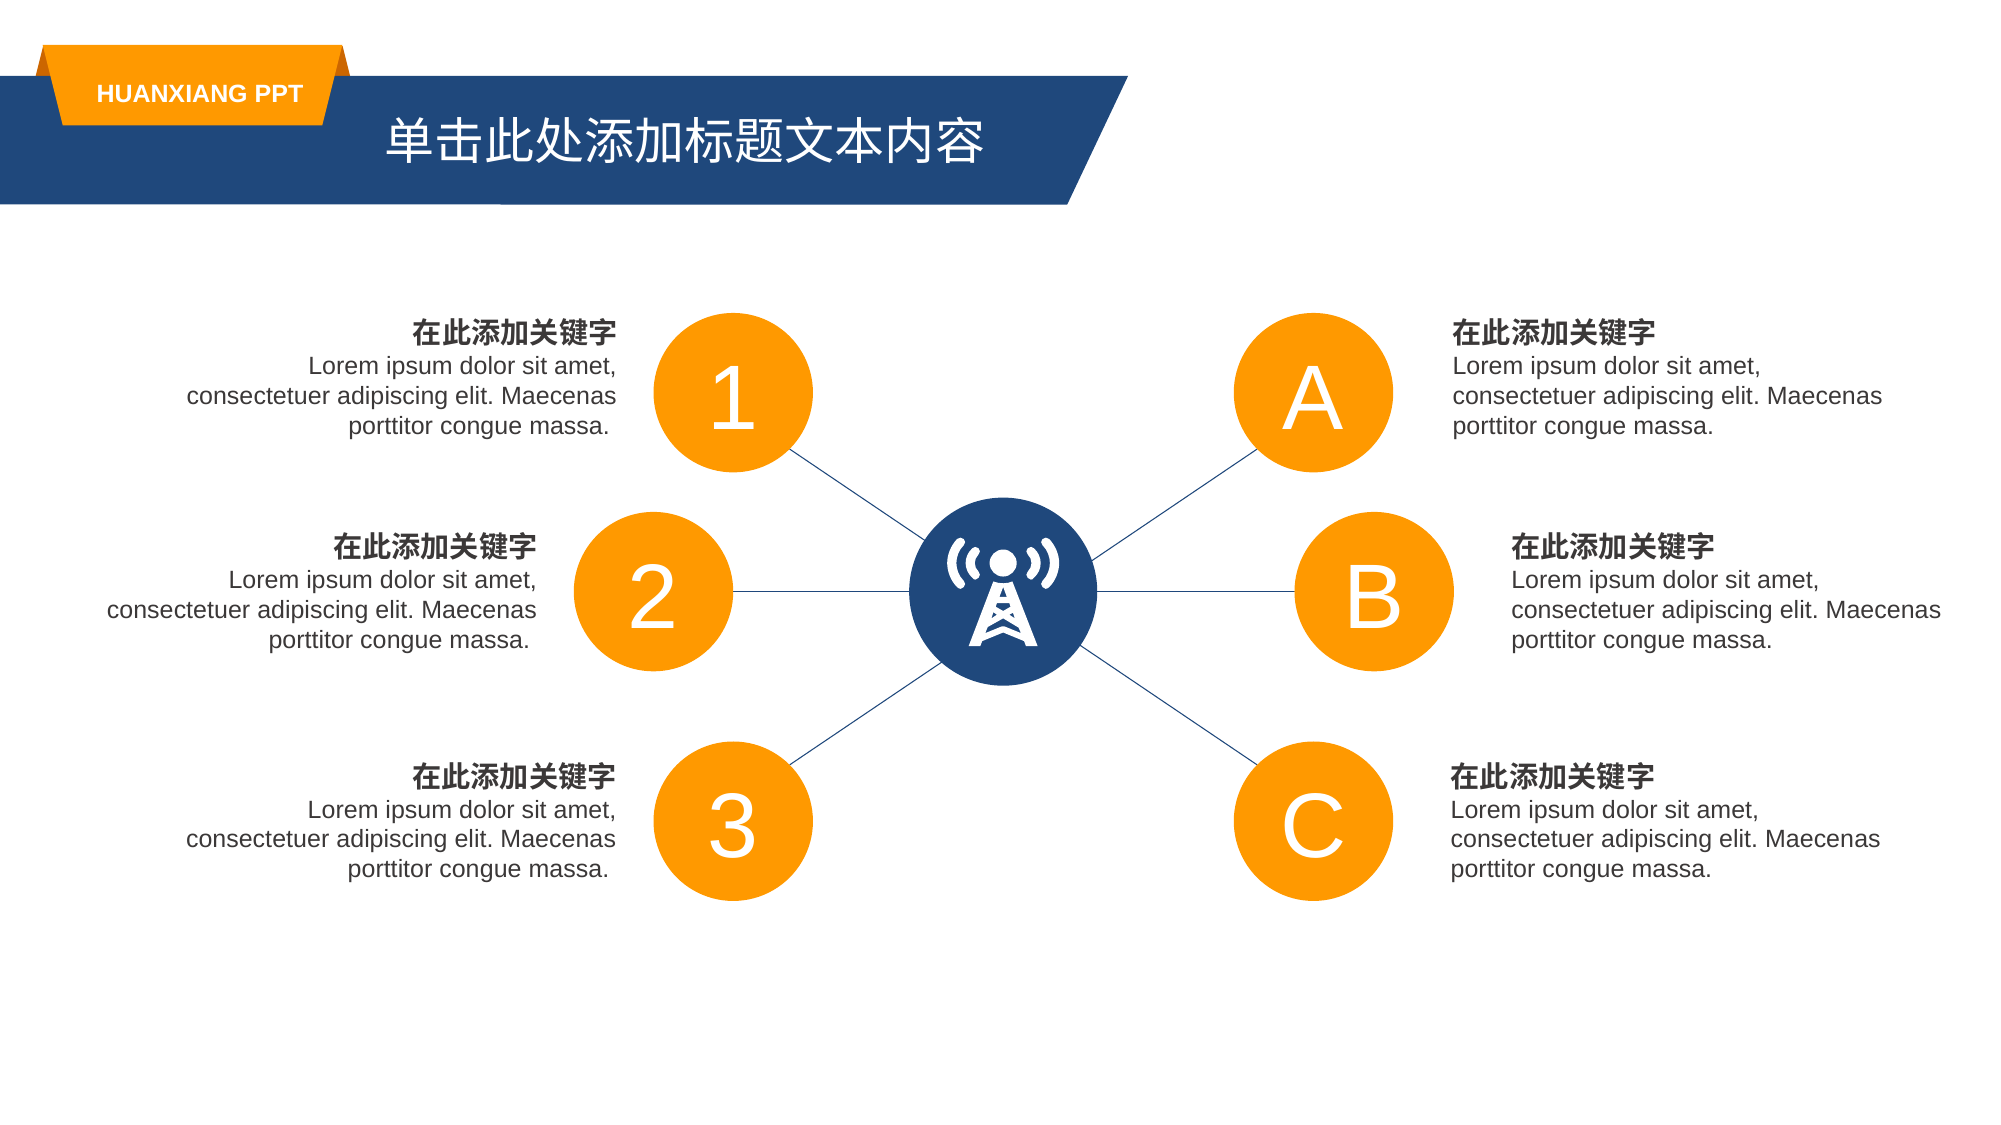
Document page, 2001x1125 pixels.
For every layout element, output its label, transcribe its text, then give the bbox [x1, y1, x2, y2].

text_box 在此添加关键字 Lorem ipsum dolor sit amet, consectetuer adipiscing elit. Maecenas porttitor congue massa. [142, 304, 638, 450]
text_box 1 [652, 311, 814, 474]
text_box 2 [572, 510, 735, 673]
text_box [59, 115, 326, 127]
text_box 在此添加关键字 Lorem ipsum dolor sit amet, consectetuer adipiscing elit. Maecenas porttitor congue massa. [1491, 518, 1987, 664]
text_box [789, 449, 1258, 765]
text_box [35, 47, 48, 74]
text_box HUANXIANG PPT [57, 69, 343, 115]
text_box 3 [652, 740, 814, 902]
text_box 在此添加关键字 Lorem ipsum dolor sit amet, consectetuer adipiscing elit. Maecenas porttitor congue massa. [142, 748, 637, 893]
text_box 单击此处添加标题文本内容 [364, 99, 1006, 180]
text_box [0, 74, 1130, 206]
text_box 在此添加关键字 Lorem ipsum dolor sit amet, consectetuer adipiscing elit. Maecenas porttitor congue massa. [1430, 748, 1926, 893]
text_box [41, 43, 344, 107]
text_box 在此添加关键字 Lorem ipsum dolor sit amet, consectetuer adipiscing elit. Maecenas porttitor congue massa. [63, 518, 558, 664]
text_box B [1293, 510, 1455, 673]
text_box A [1232, 311, 1395, 474]
text_box 在此添加关键字 Lorem ipsum dolor sit amet, consectetuer adipiscing elit. Maecenas porttitor congue massa. [1432, 304, 1928, 450]
text_box [338, 47, 351, 74]
text_box C [1232, 740, 1395, 902]
